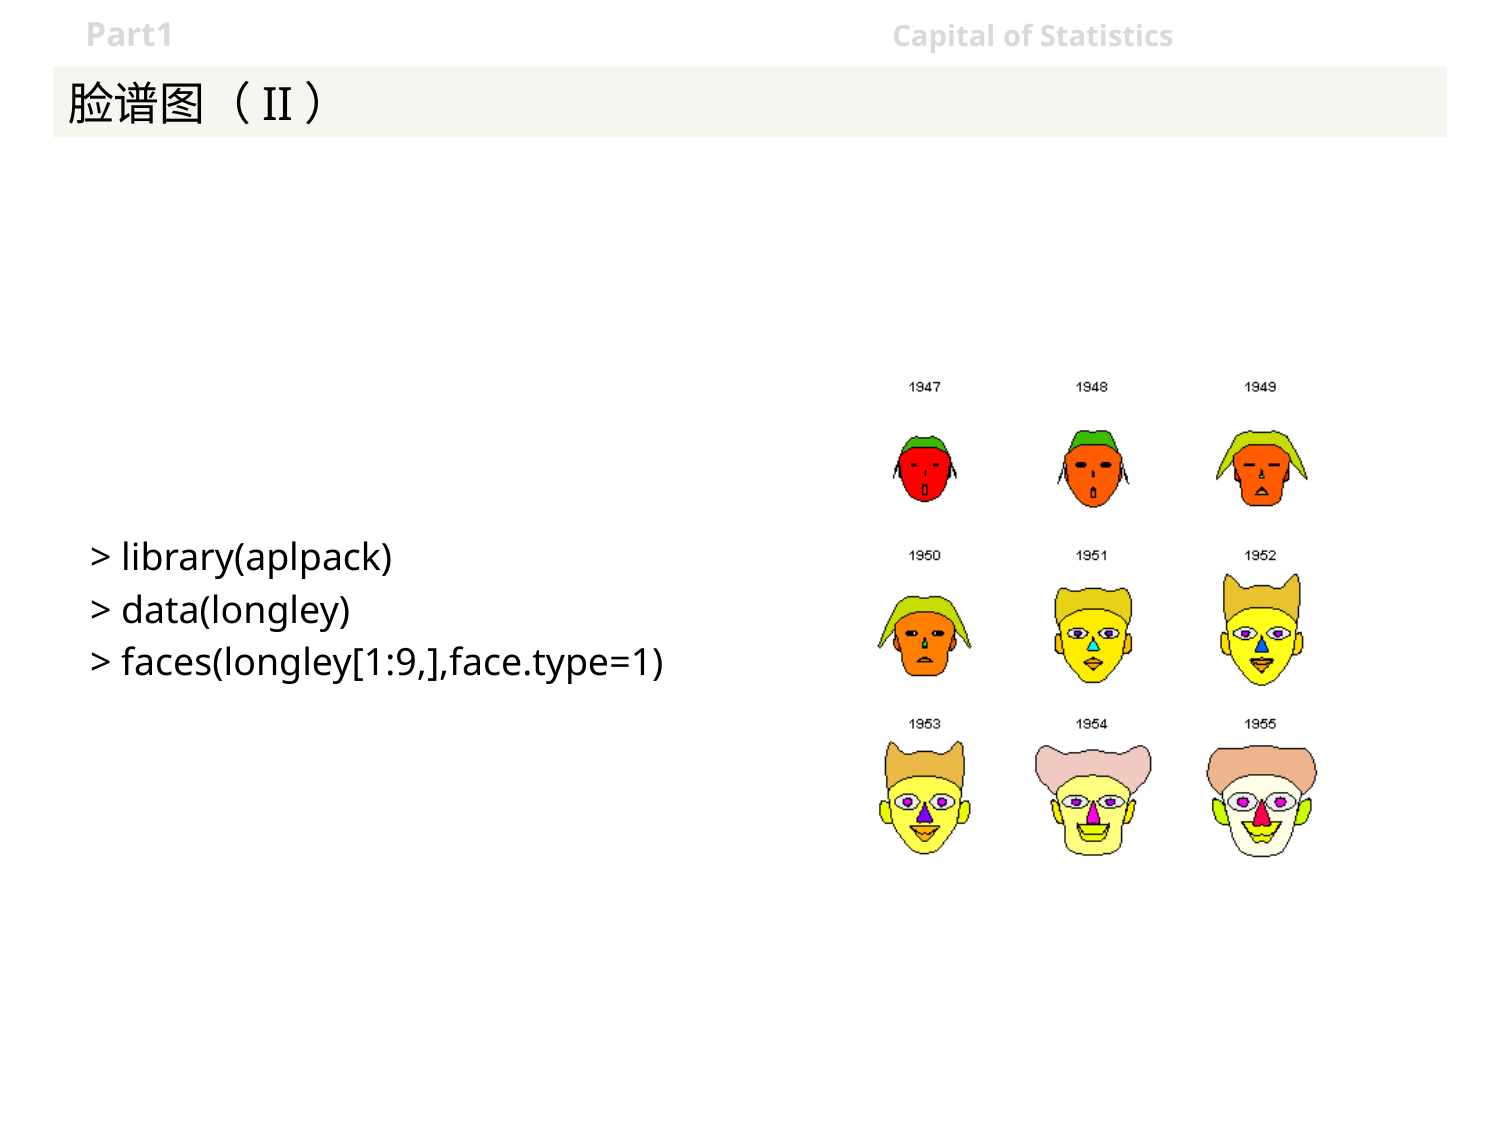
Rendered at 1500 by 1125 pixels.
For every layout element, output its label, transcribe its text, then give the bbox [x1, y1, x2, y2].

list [762, 302, 1426, 965]
list > library(aplpack) > data(longley) > faces(longley[1:9,],face.type=1) [75, 420, 738, 887]
title 脸谱图（II） [53, 66, 1447, 138]
